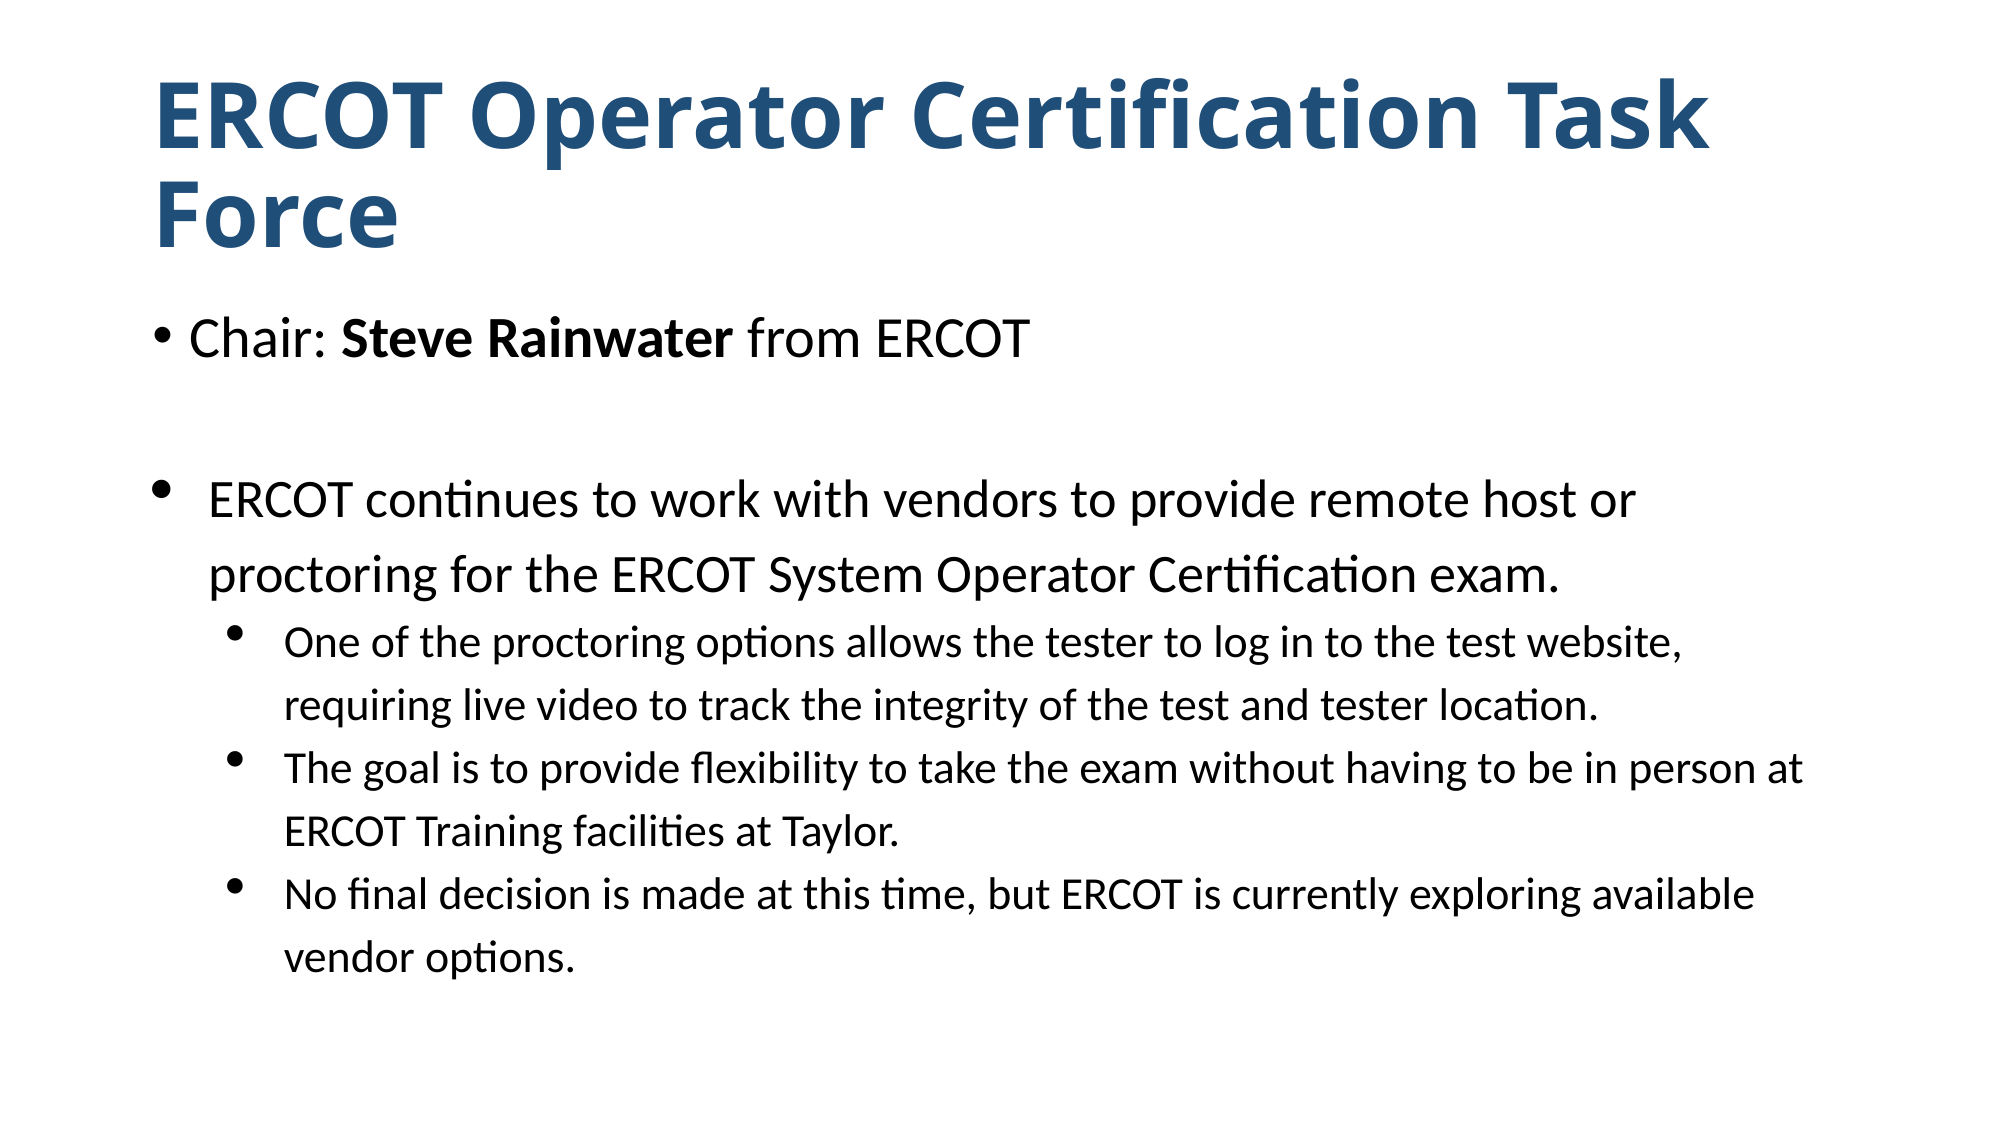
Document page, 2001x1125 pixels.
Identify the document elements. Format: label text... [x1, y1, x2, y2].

title ERCOT Operator Certification Task Force [137, 59, 1863, 278]
list Chair: Steve Rainwater from ERCOT ERCOT continues to work with vendors to provide remote host or proctoring for the ERCOT System Operator Certification exam. One of the proctoring options allows the tester to log in to the test website, requiring live video to track the integrity of the test and tester location. The goal is to provide flexibility to take the exam without having to be in person at ERCOT Training facilities at Taylor. No final decision is made at this time, but ERCOT is currently exploring available vendor options. [137, 299, 1863, 1047]
